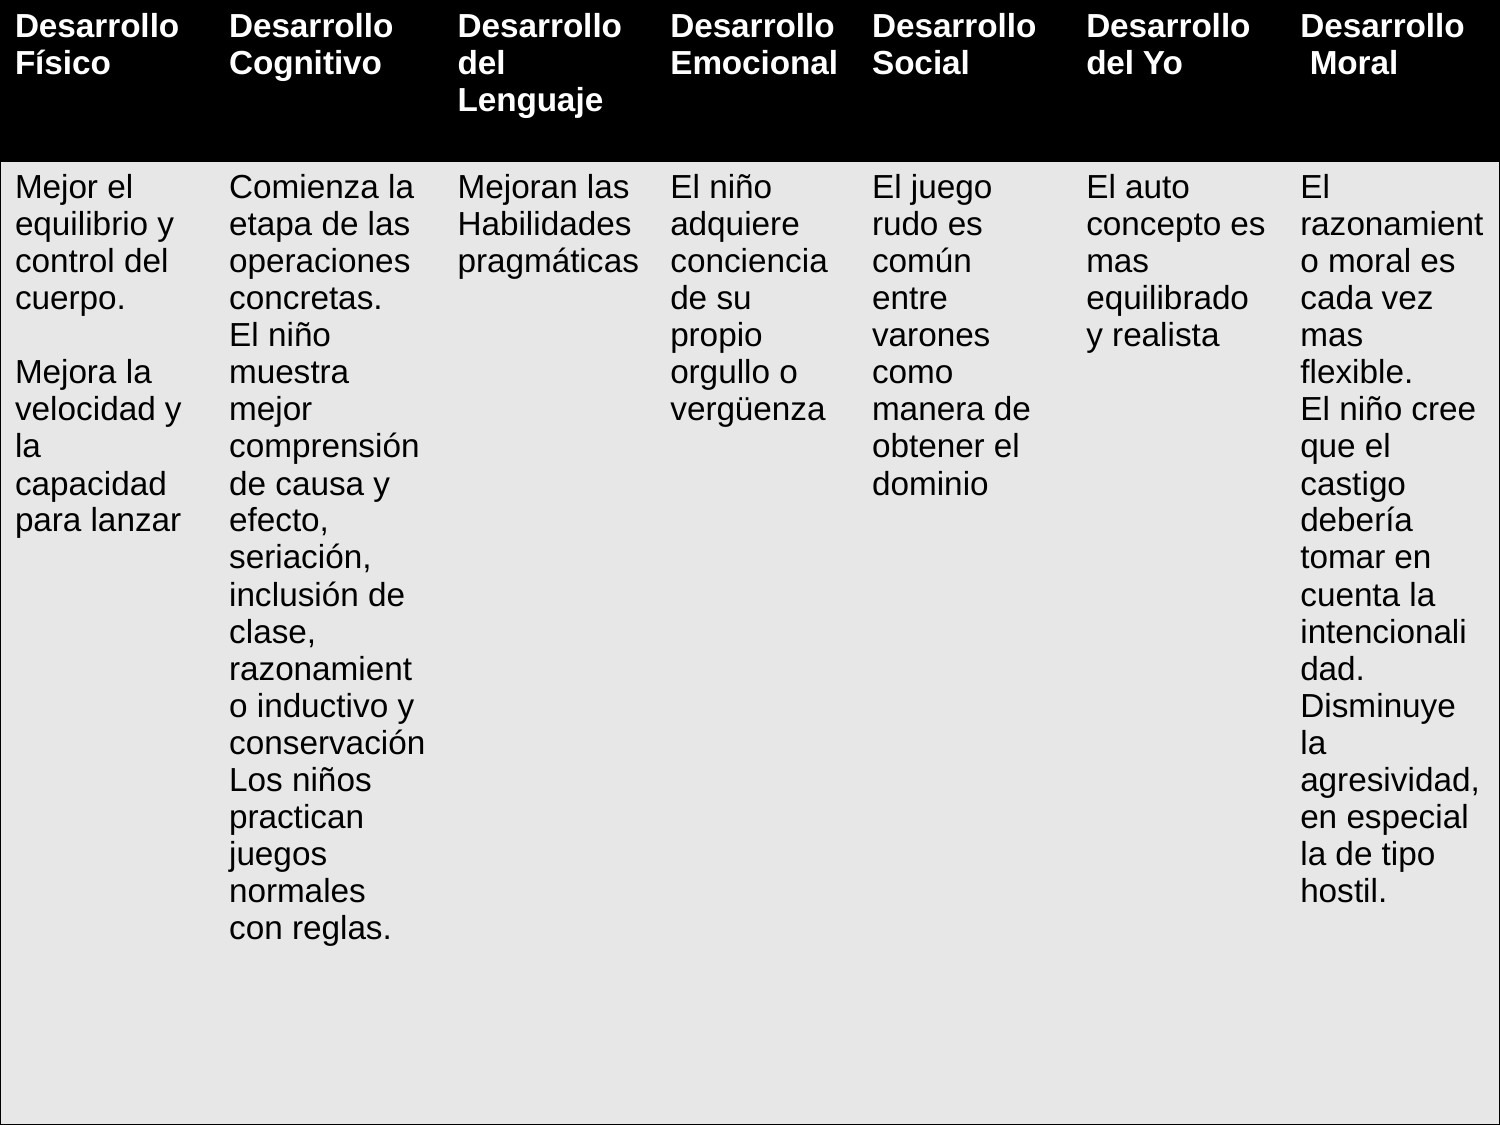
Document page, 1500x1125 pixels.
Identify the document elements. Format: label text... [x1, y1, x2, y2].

table_cell Mejor el equilibrio y control del cuerpo. Mejora la velocidad y la capacidad para lanzar [1, 162, 214, 1124]
table_cell Comienza la etapa de las operaciones concretas. El niño muestra mejor comprensión de causa y efecto, seriación, inclusión de clase, razonamiento inductivo y conservación Los niños practican juegos normales con reglas. [214, 162, 443, 1124]
table_cell Mejoran las Habilidades pragmáticas [443, 162, 655, 1124]
table_cell El razonamiento moral es cada vez mas flexible. El niño cree que el castigo debería tomar en cuenta la intencionalidad. Disminuye la agresividad, en especial la de tipo hostil. [1286, 162, 1499, 1124]
table_cell El niño adquiere conciencia de su propio orgullo o vergüenza [655, 162, 857, 1124]
table_header Desarrollo Cognitivo [214, 1, 443, 160]
table_header Desarrollo Físico [1, 1, 214, 160]
table_header Desarrollo Social [857, 1, 1071, 160]
table_header Desarrollo del Yo [1071, 1, 1286, 160]
table_cell El juego rudo es común entre varones como manera de obtener el dominio [857, 162, 1071, 1124]
table_header Desarrollo del Lenguaje [443, 1, 655, 160]
table_cell El auto concepto es mas equilibrado y realista [1071, 162, 1286, 1124]
table_header Desarrollo Emocional [655, 1, 857, 160]
table_header Desarrollo Moral [1286, 1, 1499, 160]
